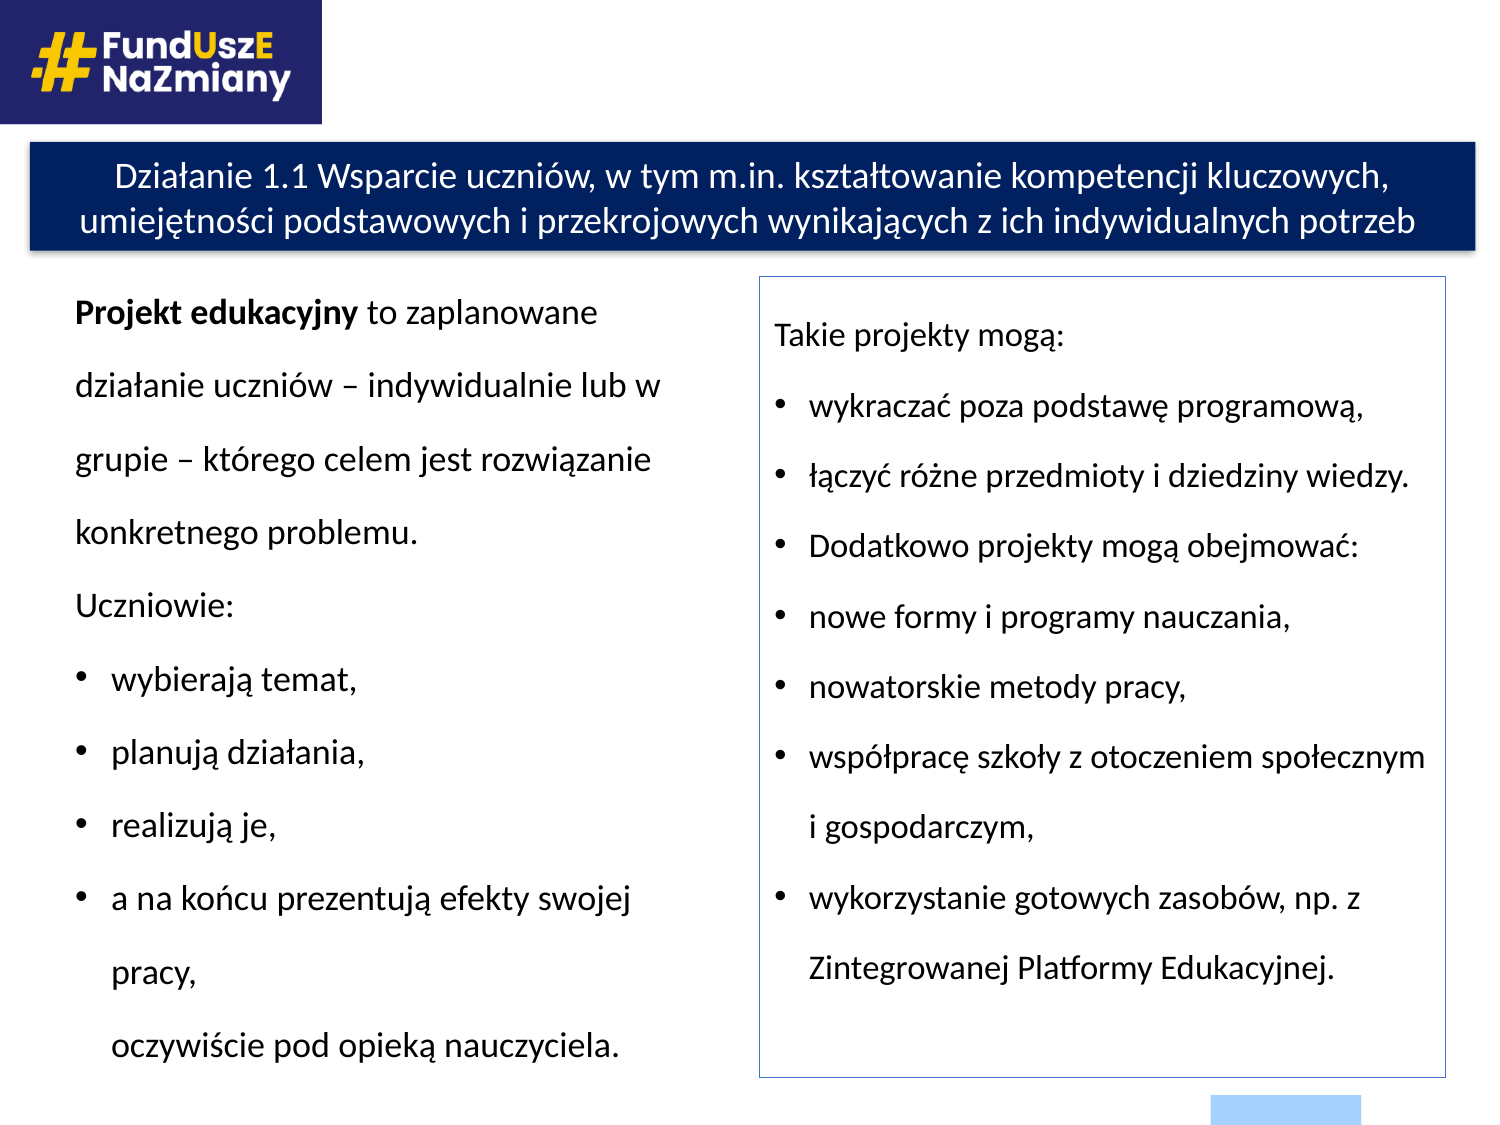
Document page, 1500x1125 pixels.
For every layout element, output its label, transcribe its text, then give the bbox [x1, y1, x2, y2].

list Projekt edukacyjny to zaplanowane działanie uczniów – indywidualnie lub w grupie – którego celem jest rozwiązanie konkretnego problemu. Uczniowie: wybierają temat, planują działania, realizują je, a na końcu prezentują efekty swojej pracy, oczywiście pod opieką nauczyciela. [60, 250, 741, 1078]
text_box Działanie 1.1 Wsparcie uczniów, w tym m.in. kształtowanie kompetencji kluczowych, umiejętności podstawowych i przekrojowych wynikających z ich indywidualnych potrzeb [29, 141, 1476, 251]
picture [0, 0, 1500, 1125]
list Takie projekty mogą: wykraczać poza podstawę programową, łączyć różne przedmioty i dziedziny wiedzy. Dodatkowo projekty mogą obejmować: nowe formy i programy nauczania, nowatorskie metody pracy, współpracę szkoły z otoczeniem społecznym i gospodarczym, wykorzystanie gotowych zasobów, np. z Zintegrowanej Platformy Edukacyjnej. [759, 276, 1446, 1078]
